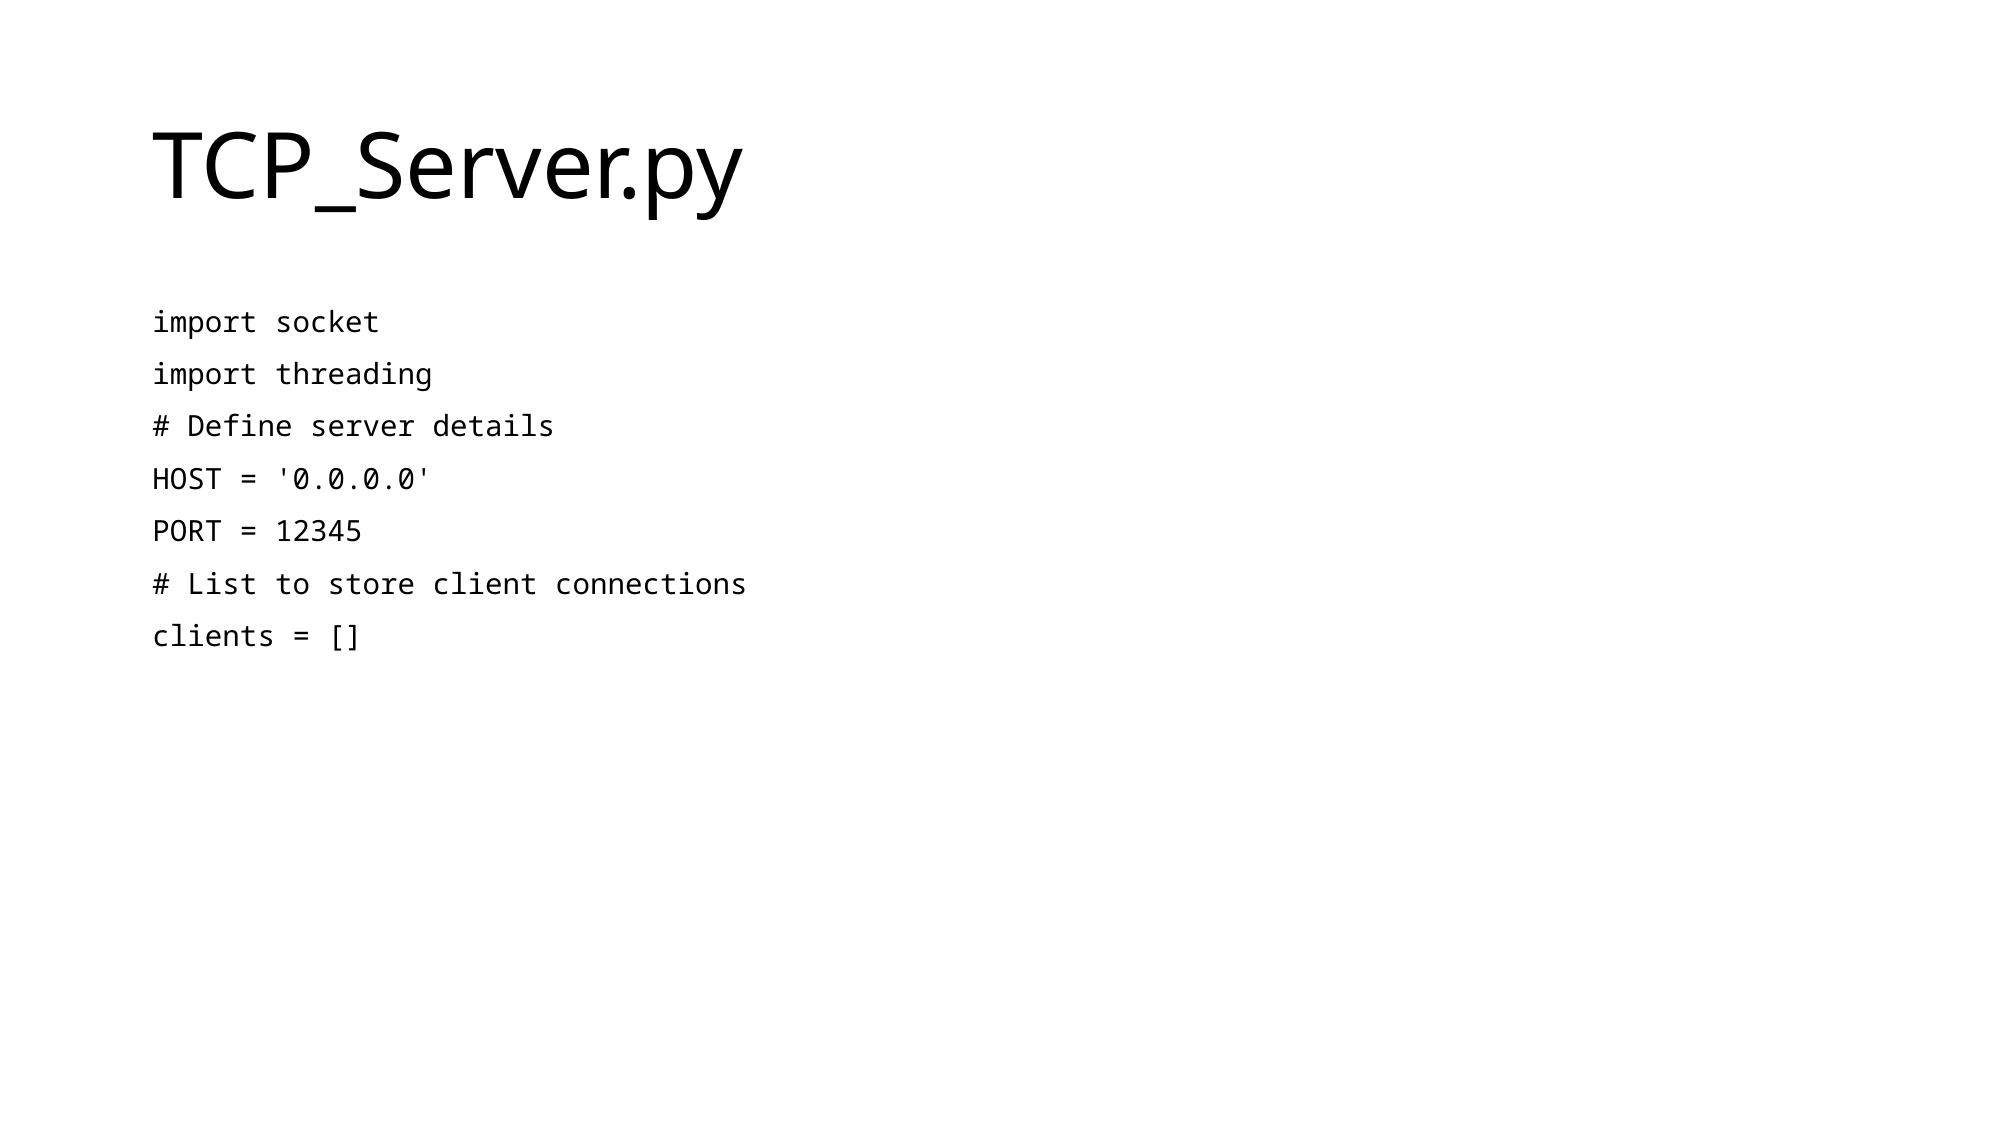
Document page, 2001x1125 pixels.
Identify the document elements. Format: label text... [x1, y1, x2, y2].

title TCP_Server.py [137, 59, 1863, 278]
list import socket import threading # Define server details HOST = '0.0.0.0' PORT = 12345 # List to store client connections clients = [] [137, 299, 1863, 1014]
